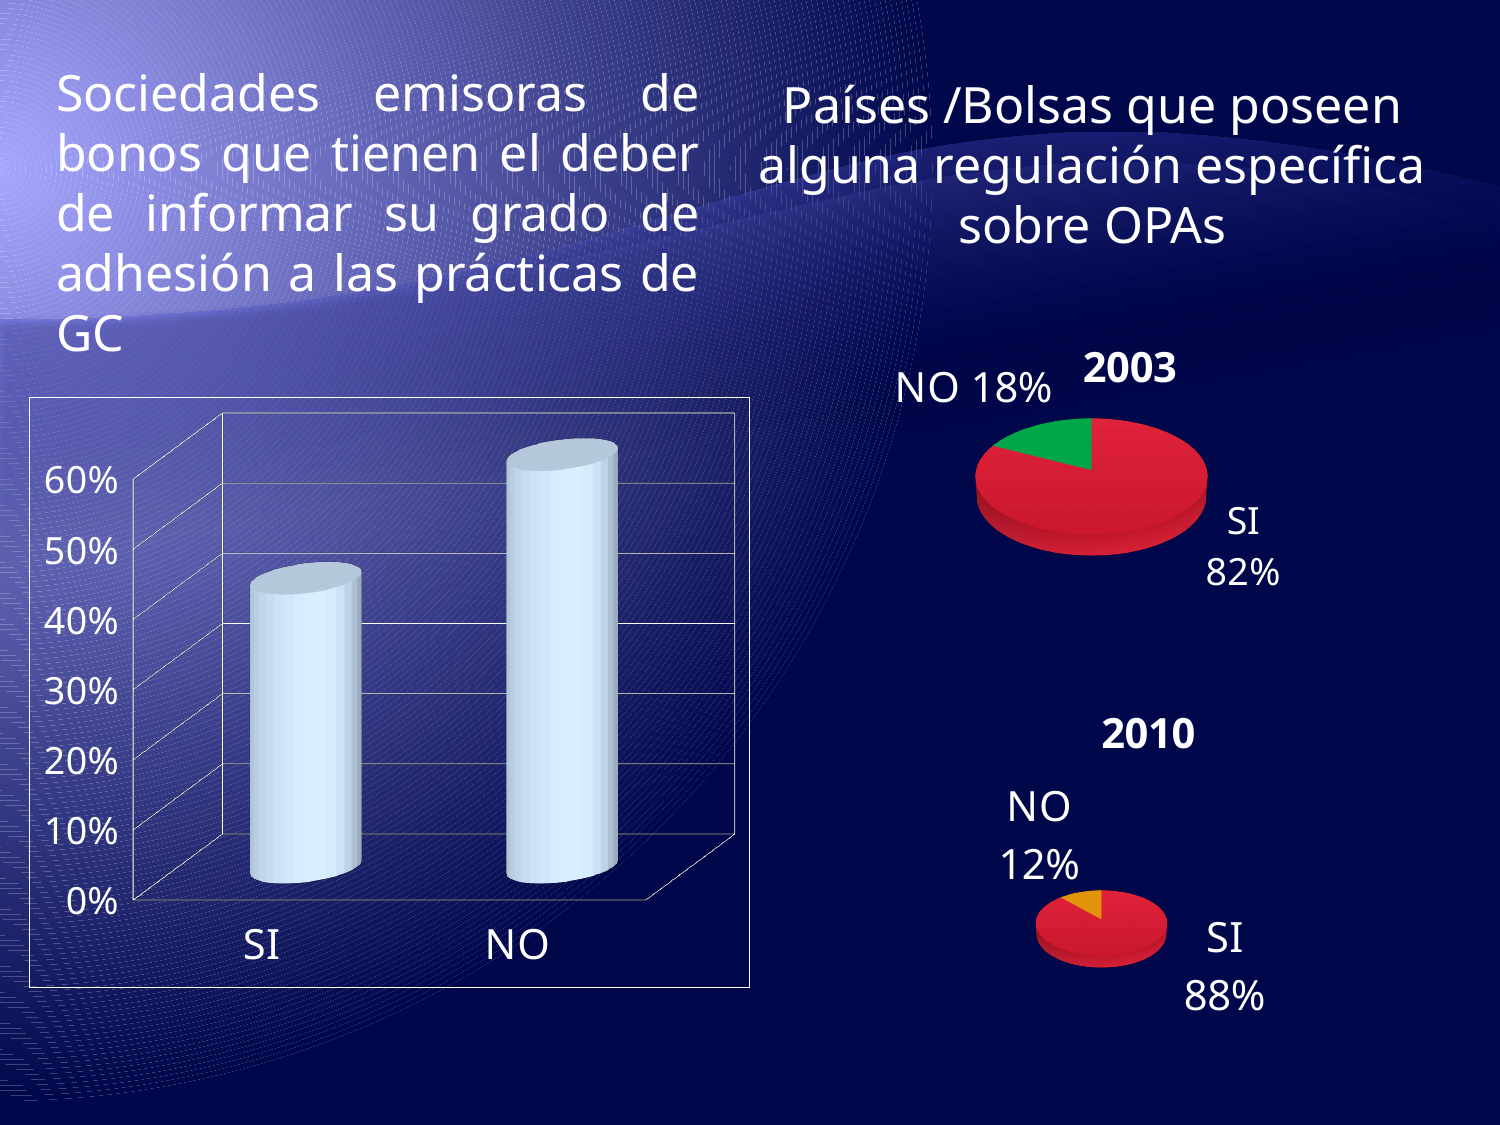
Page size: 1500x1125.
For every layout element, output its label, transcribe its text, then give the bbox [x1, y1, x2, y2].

text_box Países /Bolsas que poseen alguna regulación específica sobre OPAs [726, 66, 1459, 312]
chart [29, 396, 751, 988]
text_box [715, 179, 1414, 923]
chart [856, 680, 1353, 1024]
text_box Sociedades emisoras de bonos que tienen el deber de informar su grado de adhesión a las prácticas de GC [41, 54, 715, 394]
chart [856, 314, 1353, 658]
